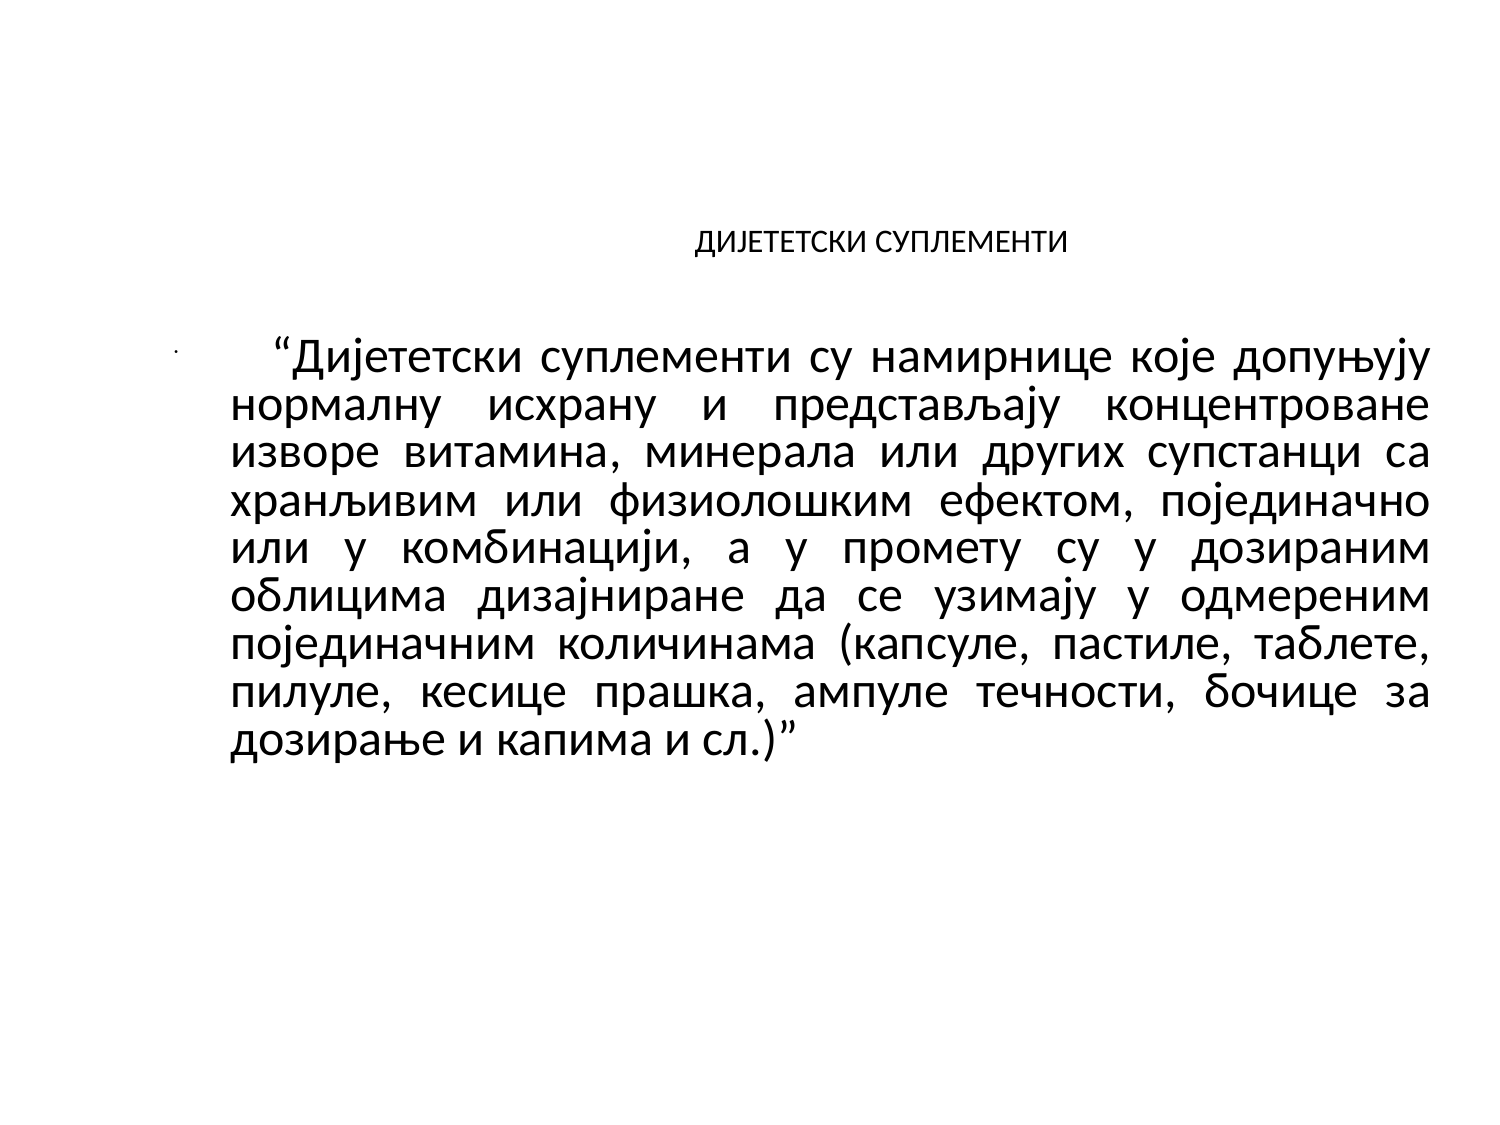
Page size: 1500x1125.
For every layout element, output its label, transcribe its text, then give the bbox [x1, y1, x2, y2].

title ДИЈЕТЕТСКИ СУПЛЕМЕНТИ [242, 172, 1500, 267]
list “Дијететски суплементи су намирнице које допуњују нормалну исхрану и представљају концентроване изворе витамина, минерала или других супстанци са хранљивим или физиолошким ефектом, појединачно или у комбинацији, а у промету су у дозираним облицима дизајниране да се узимају у одмереним појединачним количинама (капсуле, пастиле, таблете, пилуле, кесице прашка, ампуле течности, бочице за дозирање и капима и сл.)” [159, 326, 1447, 966]
